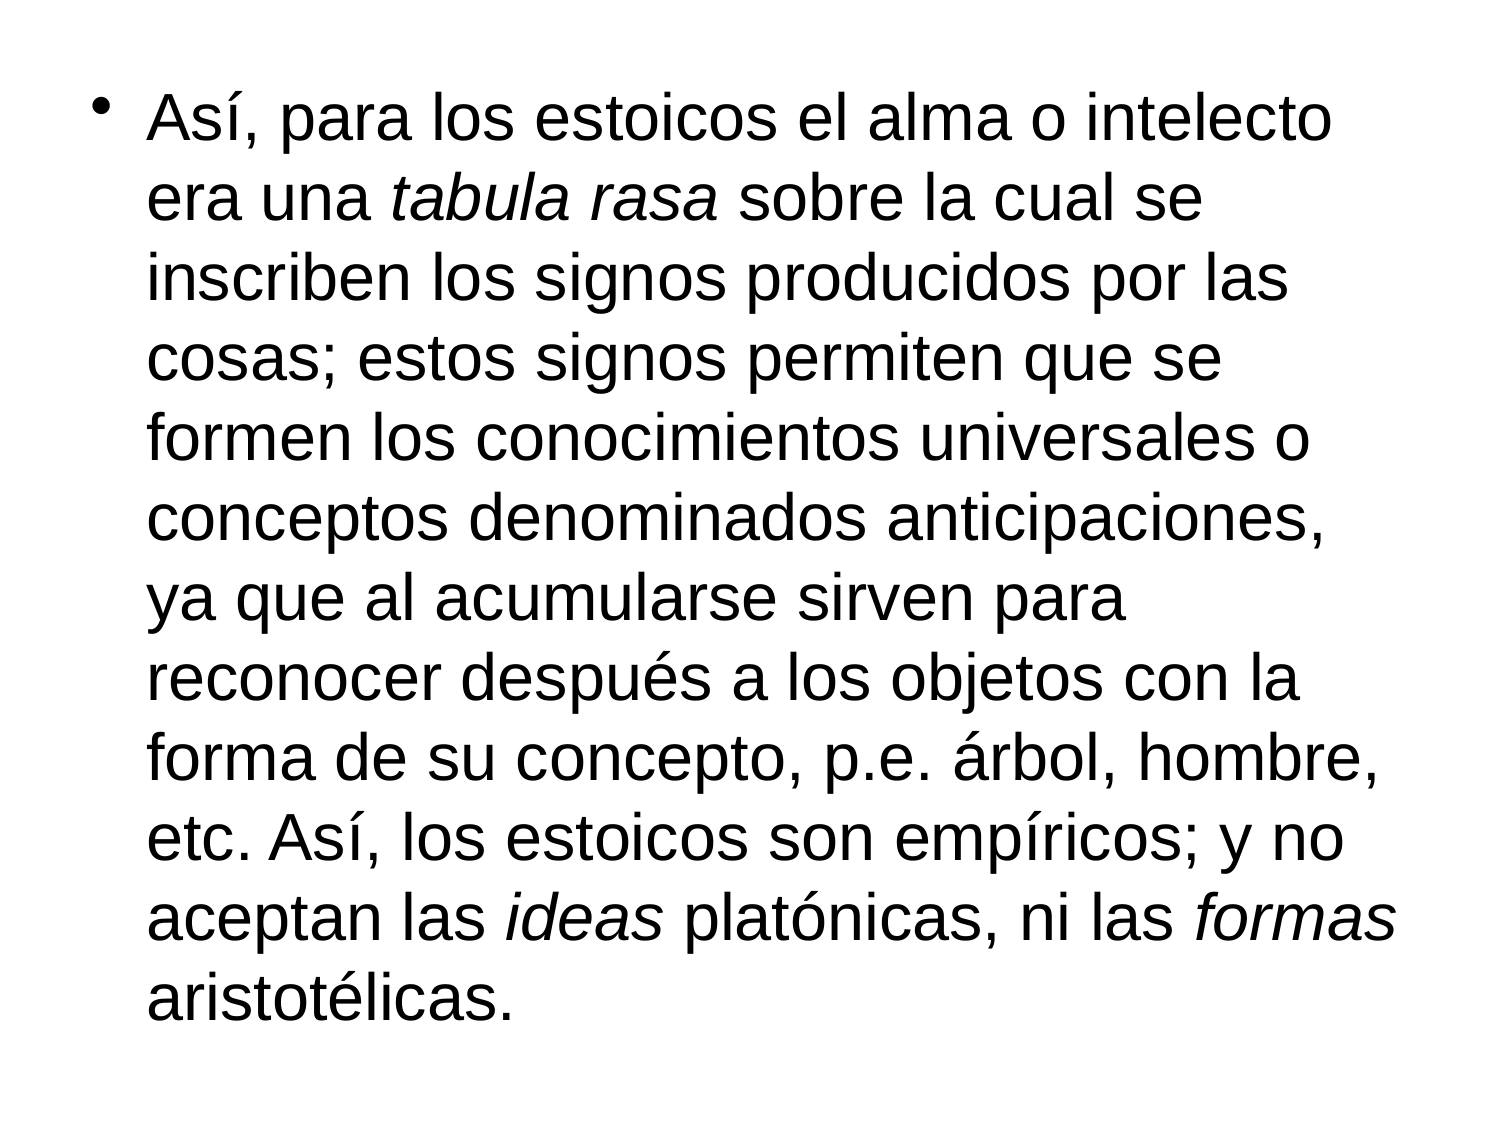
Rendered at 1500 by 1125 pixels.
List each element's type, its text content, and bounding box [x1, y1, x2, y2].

list Así, para los estoicos el alma o intelecto era una tabula rasa sobre la cual se inscriben los signos producidos por las cosas; estos signos permiten que se formen los conocimientos universales o conceptos denominados anticipaciones, ya que al acumularse sirven para reconocer después a los objetos con la forma de su concepto, p.e. árbol, hombre, etc. Así, los estoicos son empíricos; y no aceptan las ideas platónicas, ni las formas aristotélicas. [74, 66, 1426, 1048]
